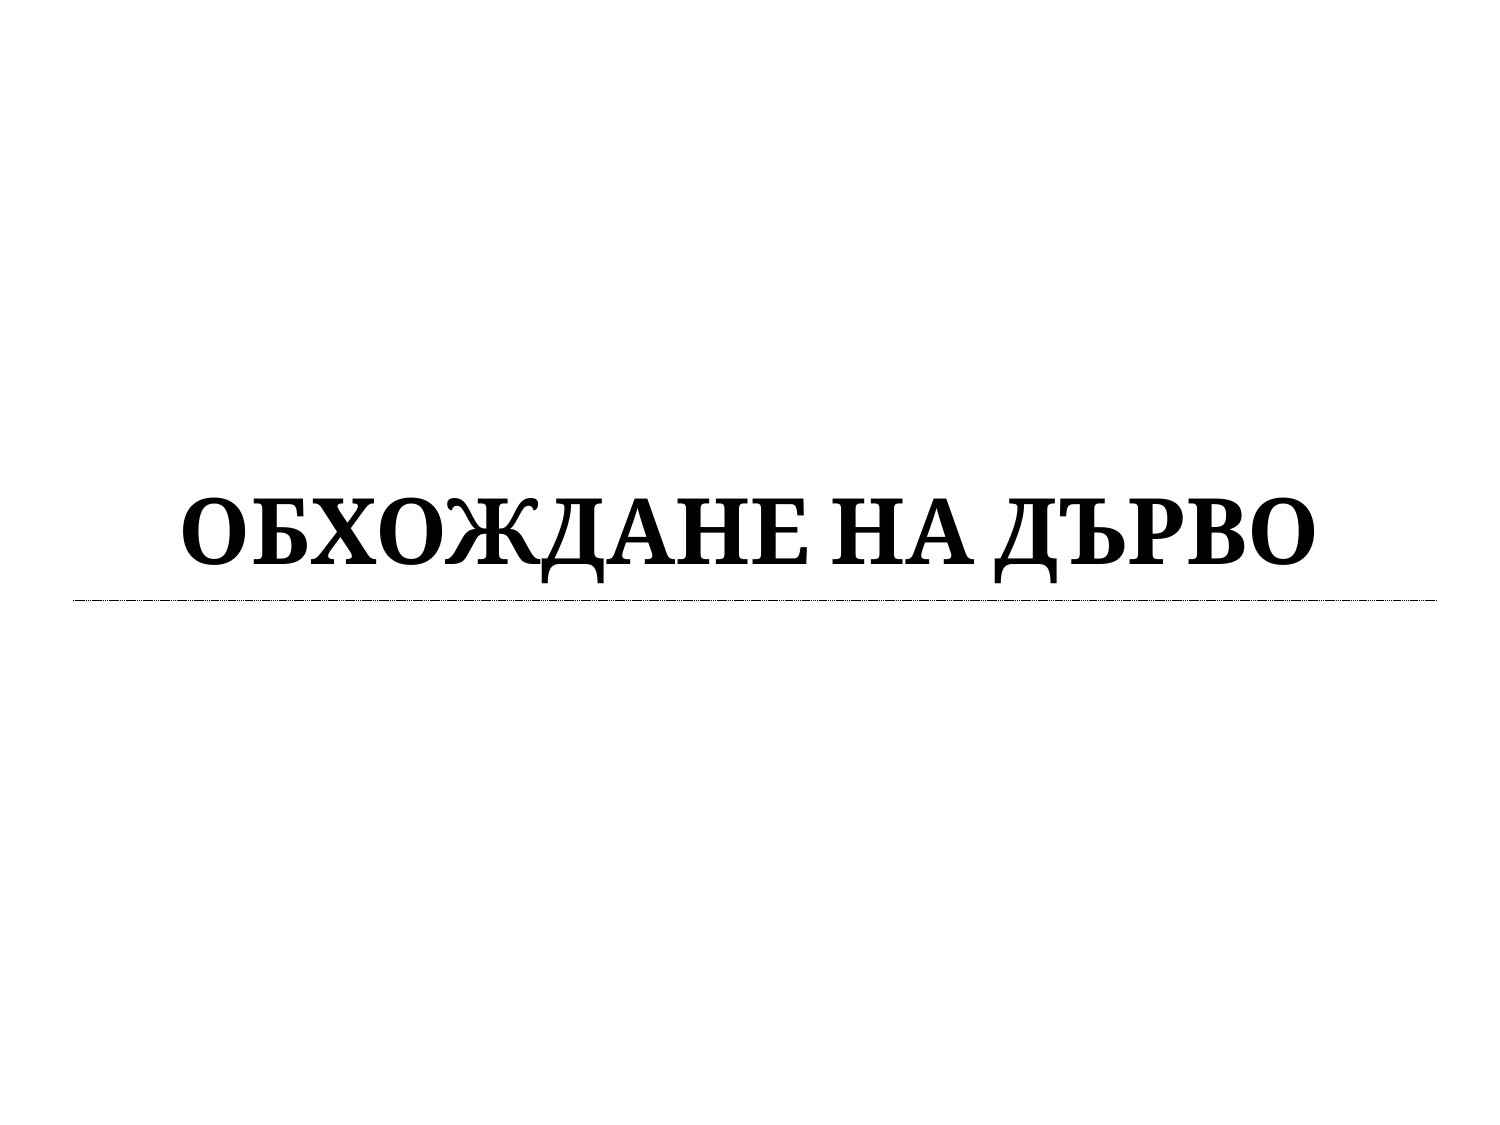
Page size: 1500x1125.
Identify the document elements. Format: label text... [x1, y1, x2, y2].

title Обхождане на дърво [0, 346, 1500, 594]
